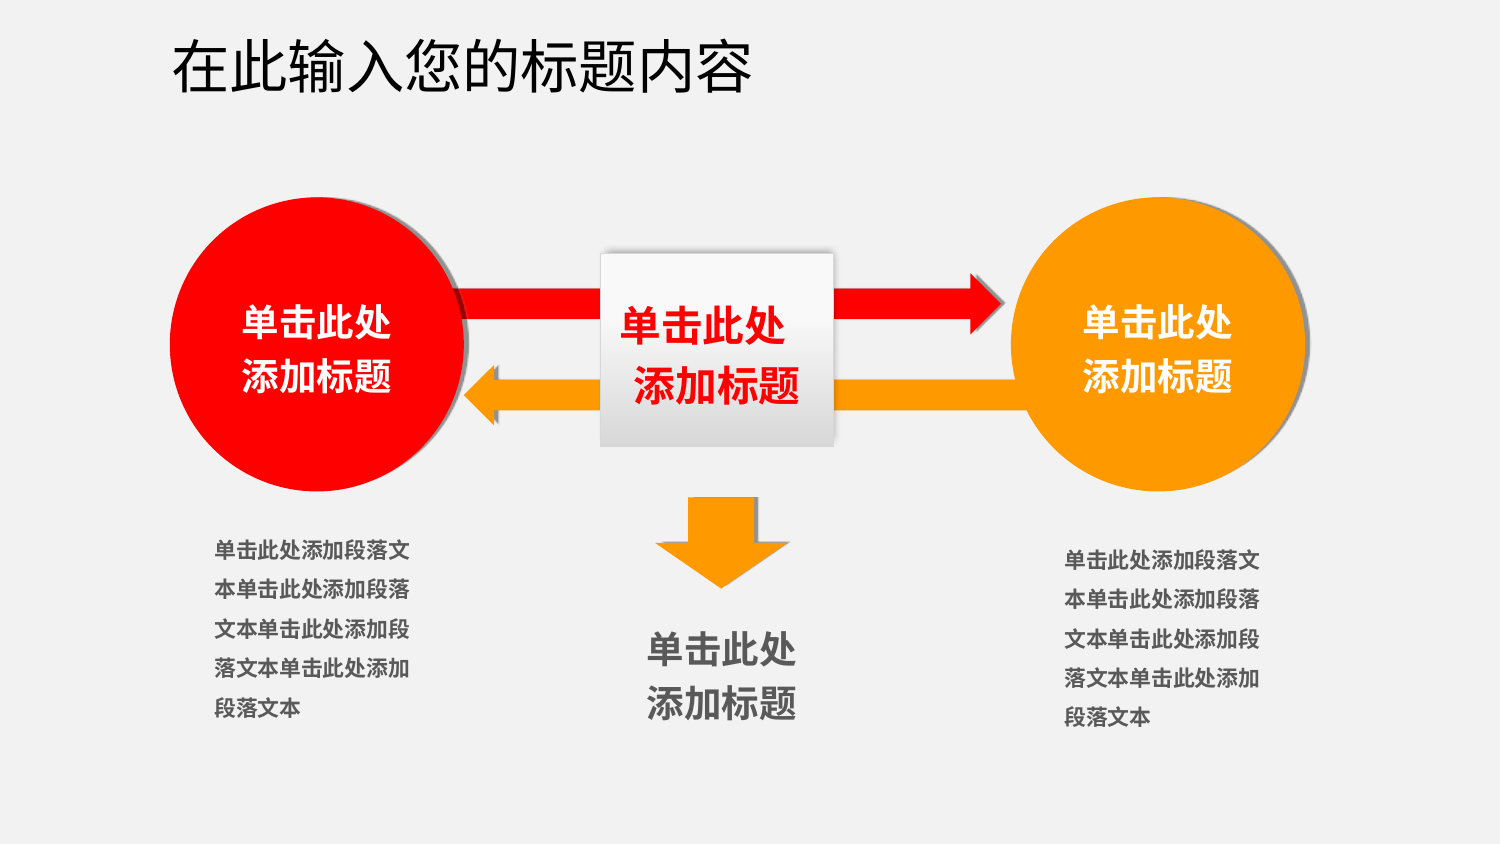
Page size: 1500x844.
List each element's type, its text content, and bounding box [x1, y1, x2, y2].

text_box 单击此处添加段落文本单击此处添加段落文本单击此处添加段落文本单击此处添加段落文本 [1049, 526, 1294, 738]
text_box 单击此处添加标题 [169, 197, 464, 492]
text_box 单击此处 添加标题 [631, 609, 817, 732]
text_box [463, 364, 600, 426]
text_box 在此输入您的标题内容 [156, 22, 793, 108]
text_box [462, 288, 600, 320]
text_box 单击此处添加标题 [1010, 197, 1306, 492]
text_box 单击此处添加段落文本单击此处添加段落文本单击此处添加段落文本单击此处添加段落文本 [199, 516, 443, 728]
text_box [840, 273, 1001, 335]
text_box [655, 497, 788, 589]
text_box 单击此处 添加标题 [600, 253, 834, 446]
text_box [840, 380, 1026, 411]
